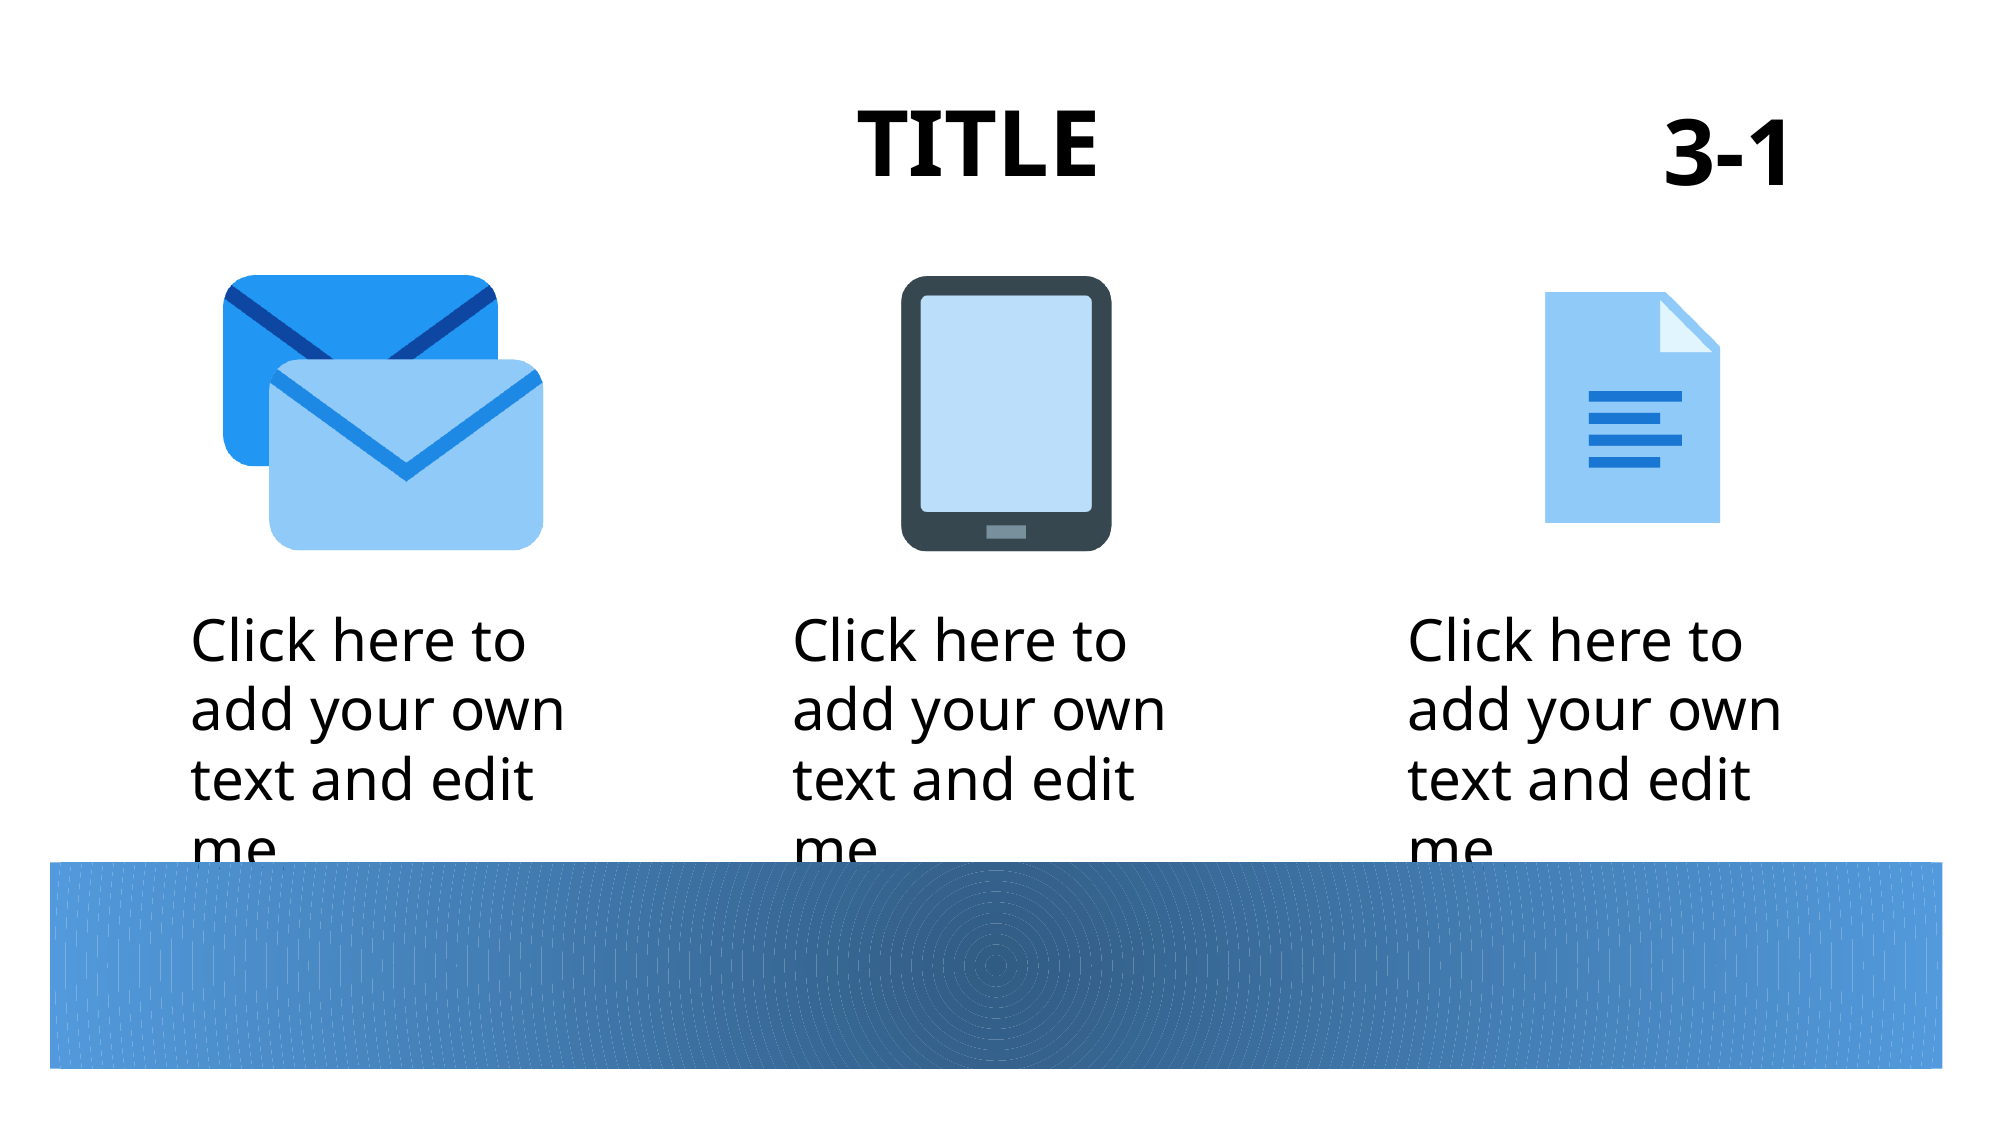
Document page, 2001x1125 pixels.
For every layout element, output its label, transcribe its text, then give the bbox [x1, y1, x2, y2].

picture [1501, 275, 1764, 539]
picture [199, 229, 566, 596]
text_box 3-1 [1648, 86, 1874, 212]
text_box TITLE [340, 77, 1617, 203]
text_box Click here to add your own text and edit me. [777, 595, 1257, 861]
text_box Click here to add your own text and edit me. [1393, 595, 1872, 861]
text_box [49, 861, 1943, 1070]
text_box Click here to add your own text and edit me. [175, 595, 655, 861]
picture [848, 256, 1164, 571]
